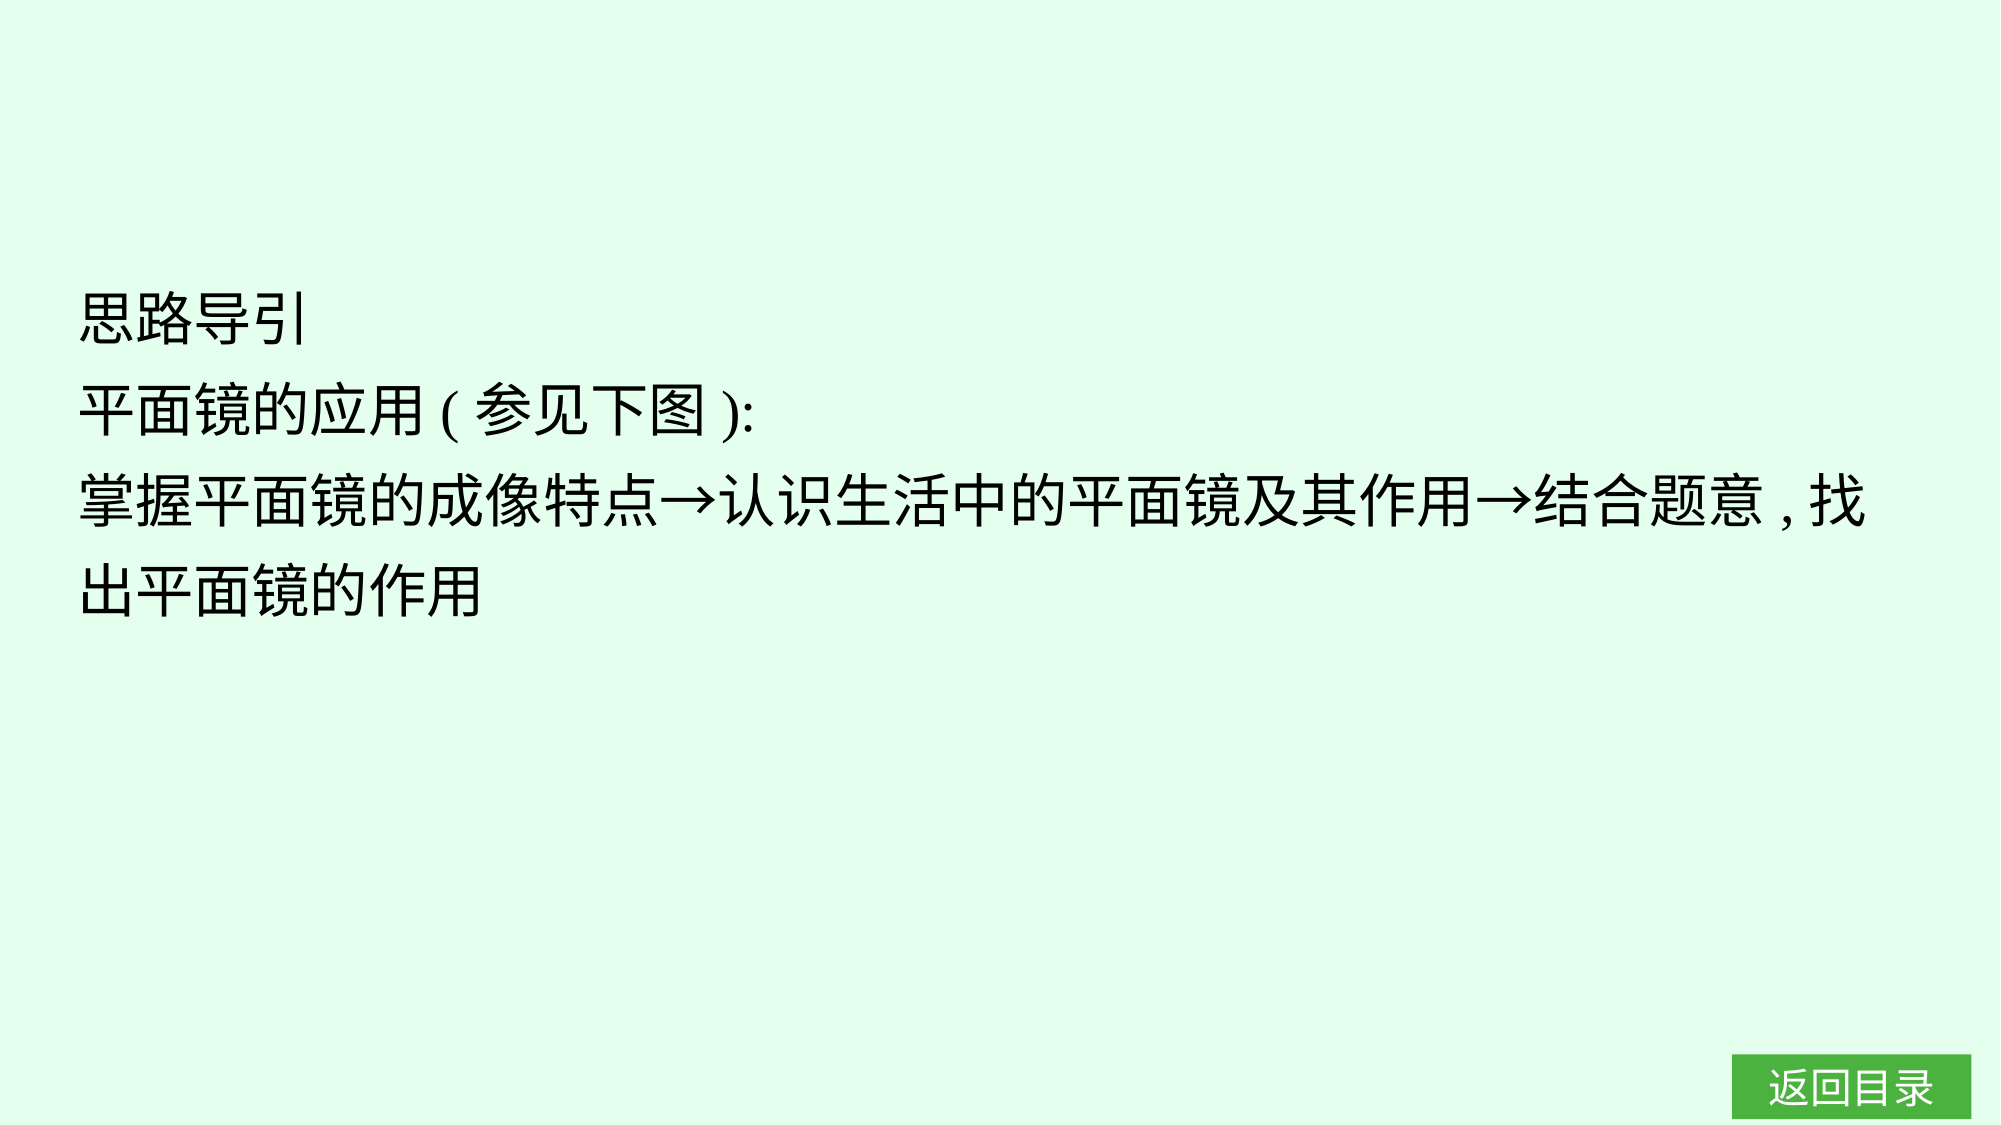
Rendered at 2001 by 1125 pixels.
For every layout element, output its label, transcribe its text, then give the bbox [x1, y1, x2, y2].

text_box 思路导引 平面镜的应用(参见下图): 掌握平面镜的成像特点→认识生活中的平面镜及其作用→结合题意,找出平面镜的作用 [62, 253, 1938, 632]
